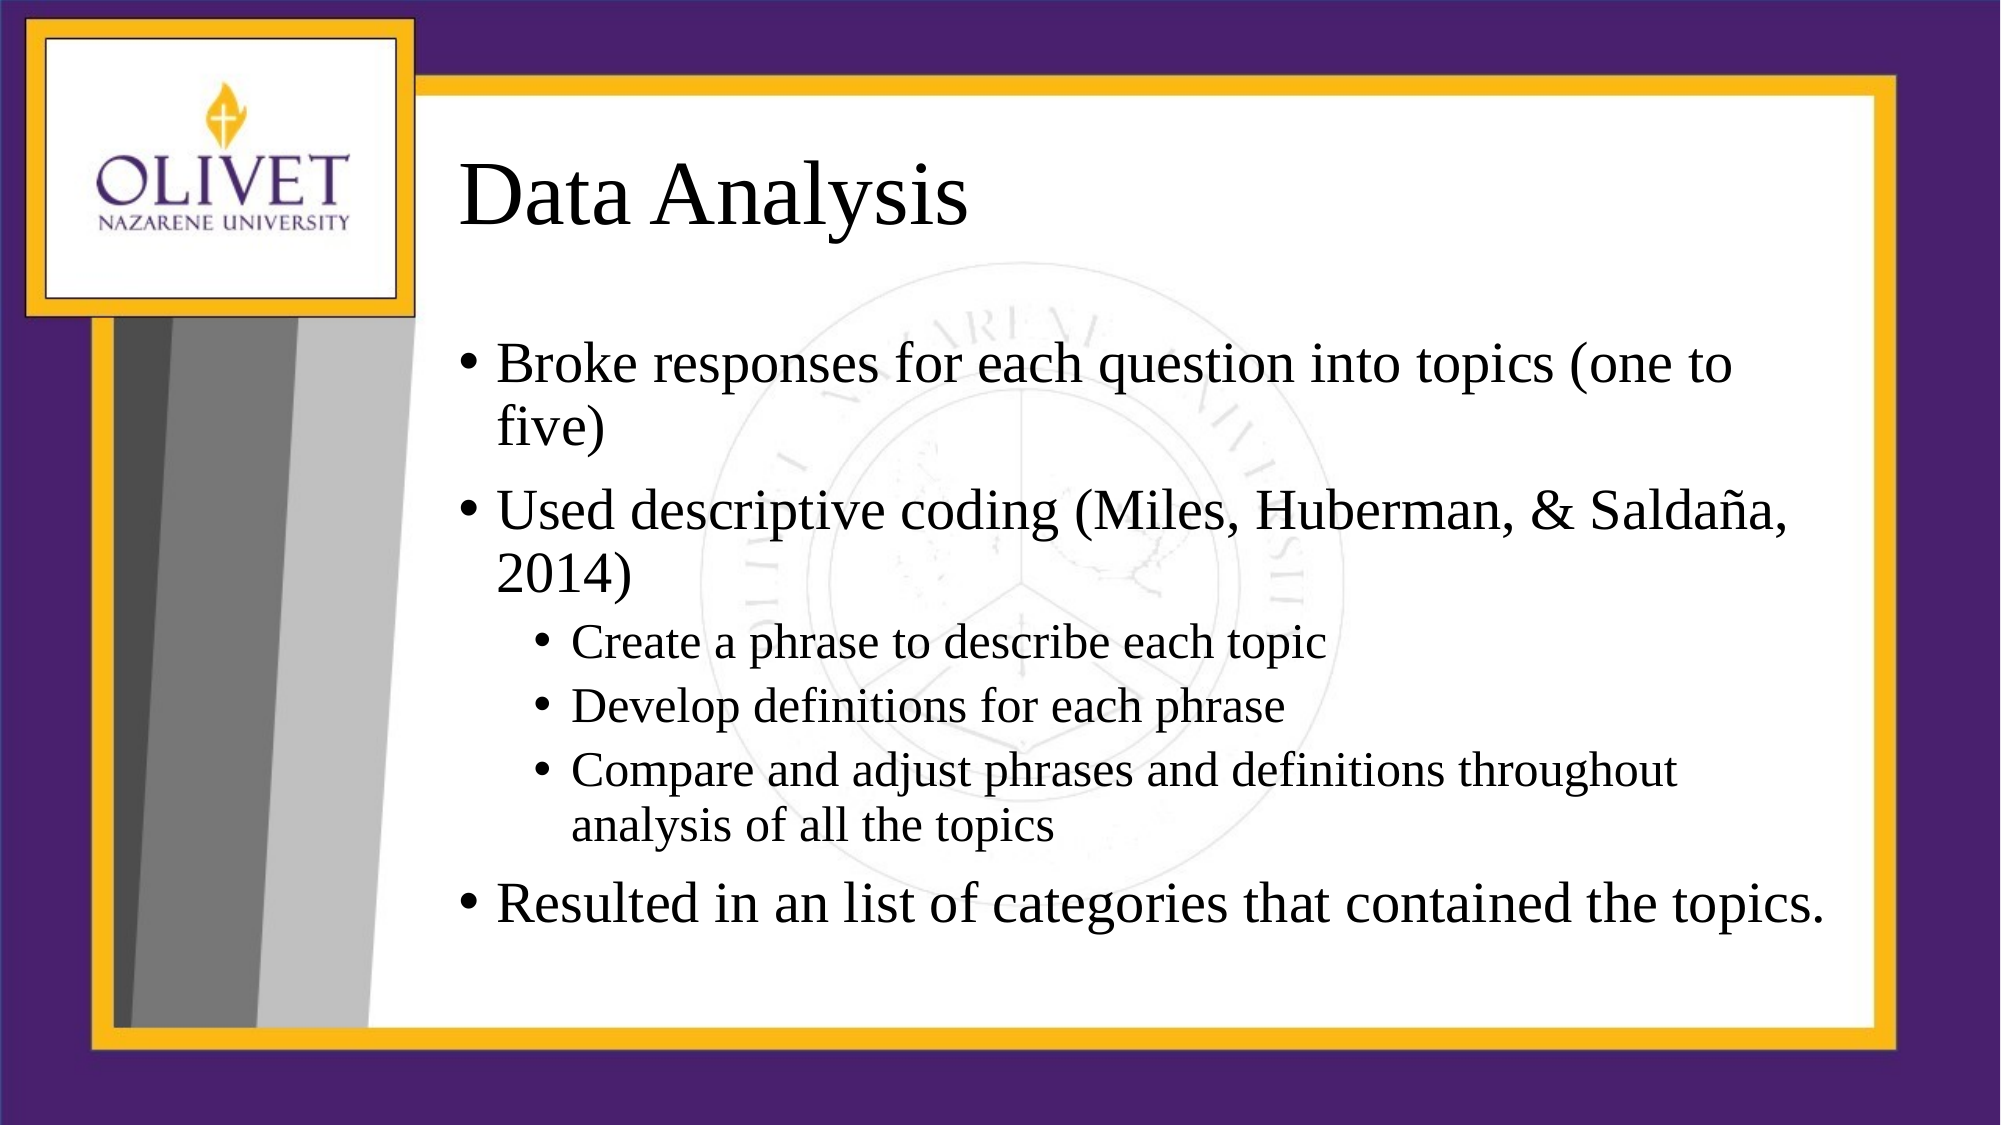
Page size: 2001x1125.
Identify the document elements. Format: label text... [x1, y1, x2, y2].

list Broke responses for each question into topics (one to five) Used descriptive coding (Miles, Huberman, & Saldaña, 2014) Create a phrase to describe each topic Develop definitions for each phrase Compare and adjust phrases and definitions throughout analysis of all the topics Resulted in an list of categories that contained the topics. [443, 324, 1863, 1014]
title Data Analysis [443, 111, 1838, 278]
picture [0, 0, 2001, 1125]
